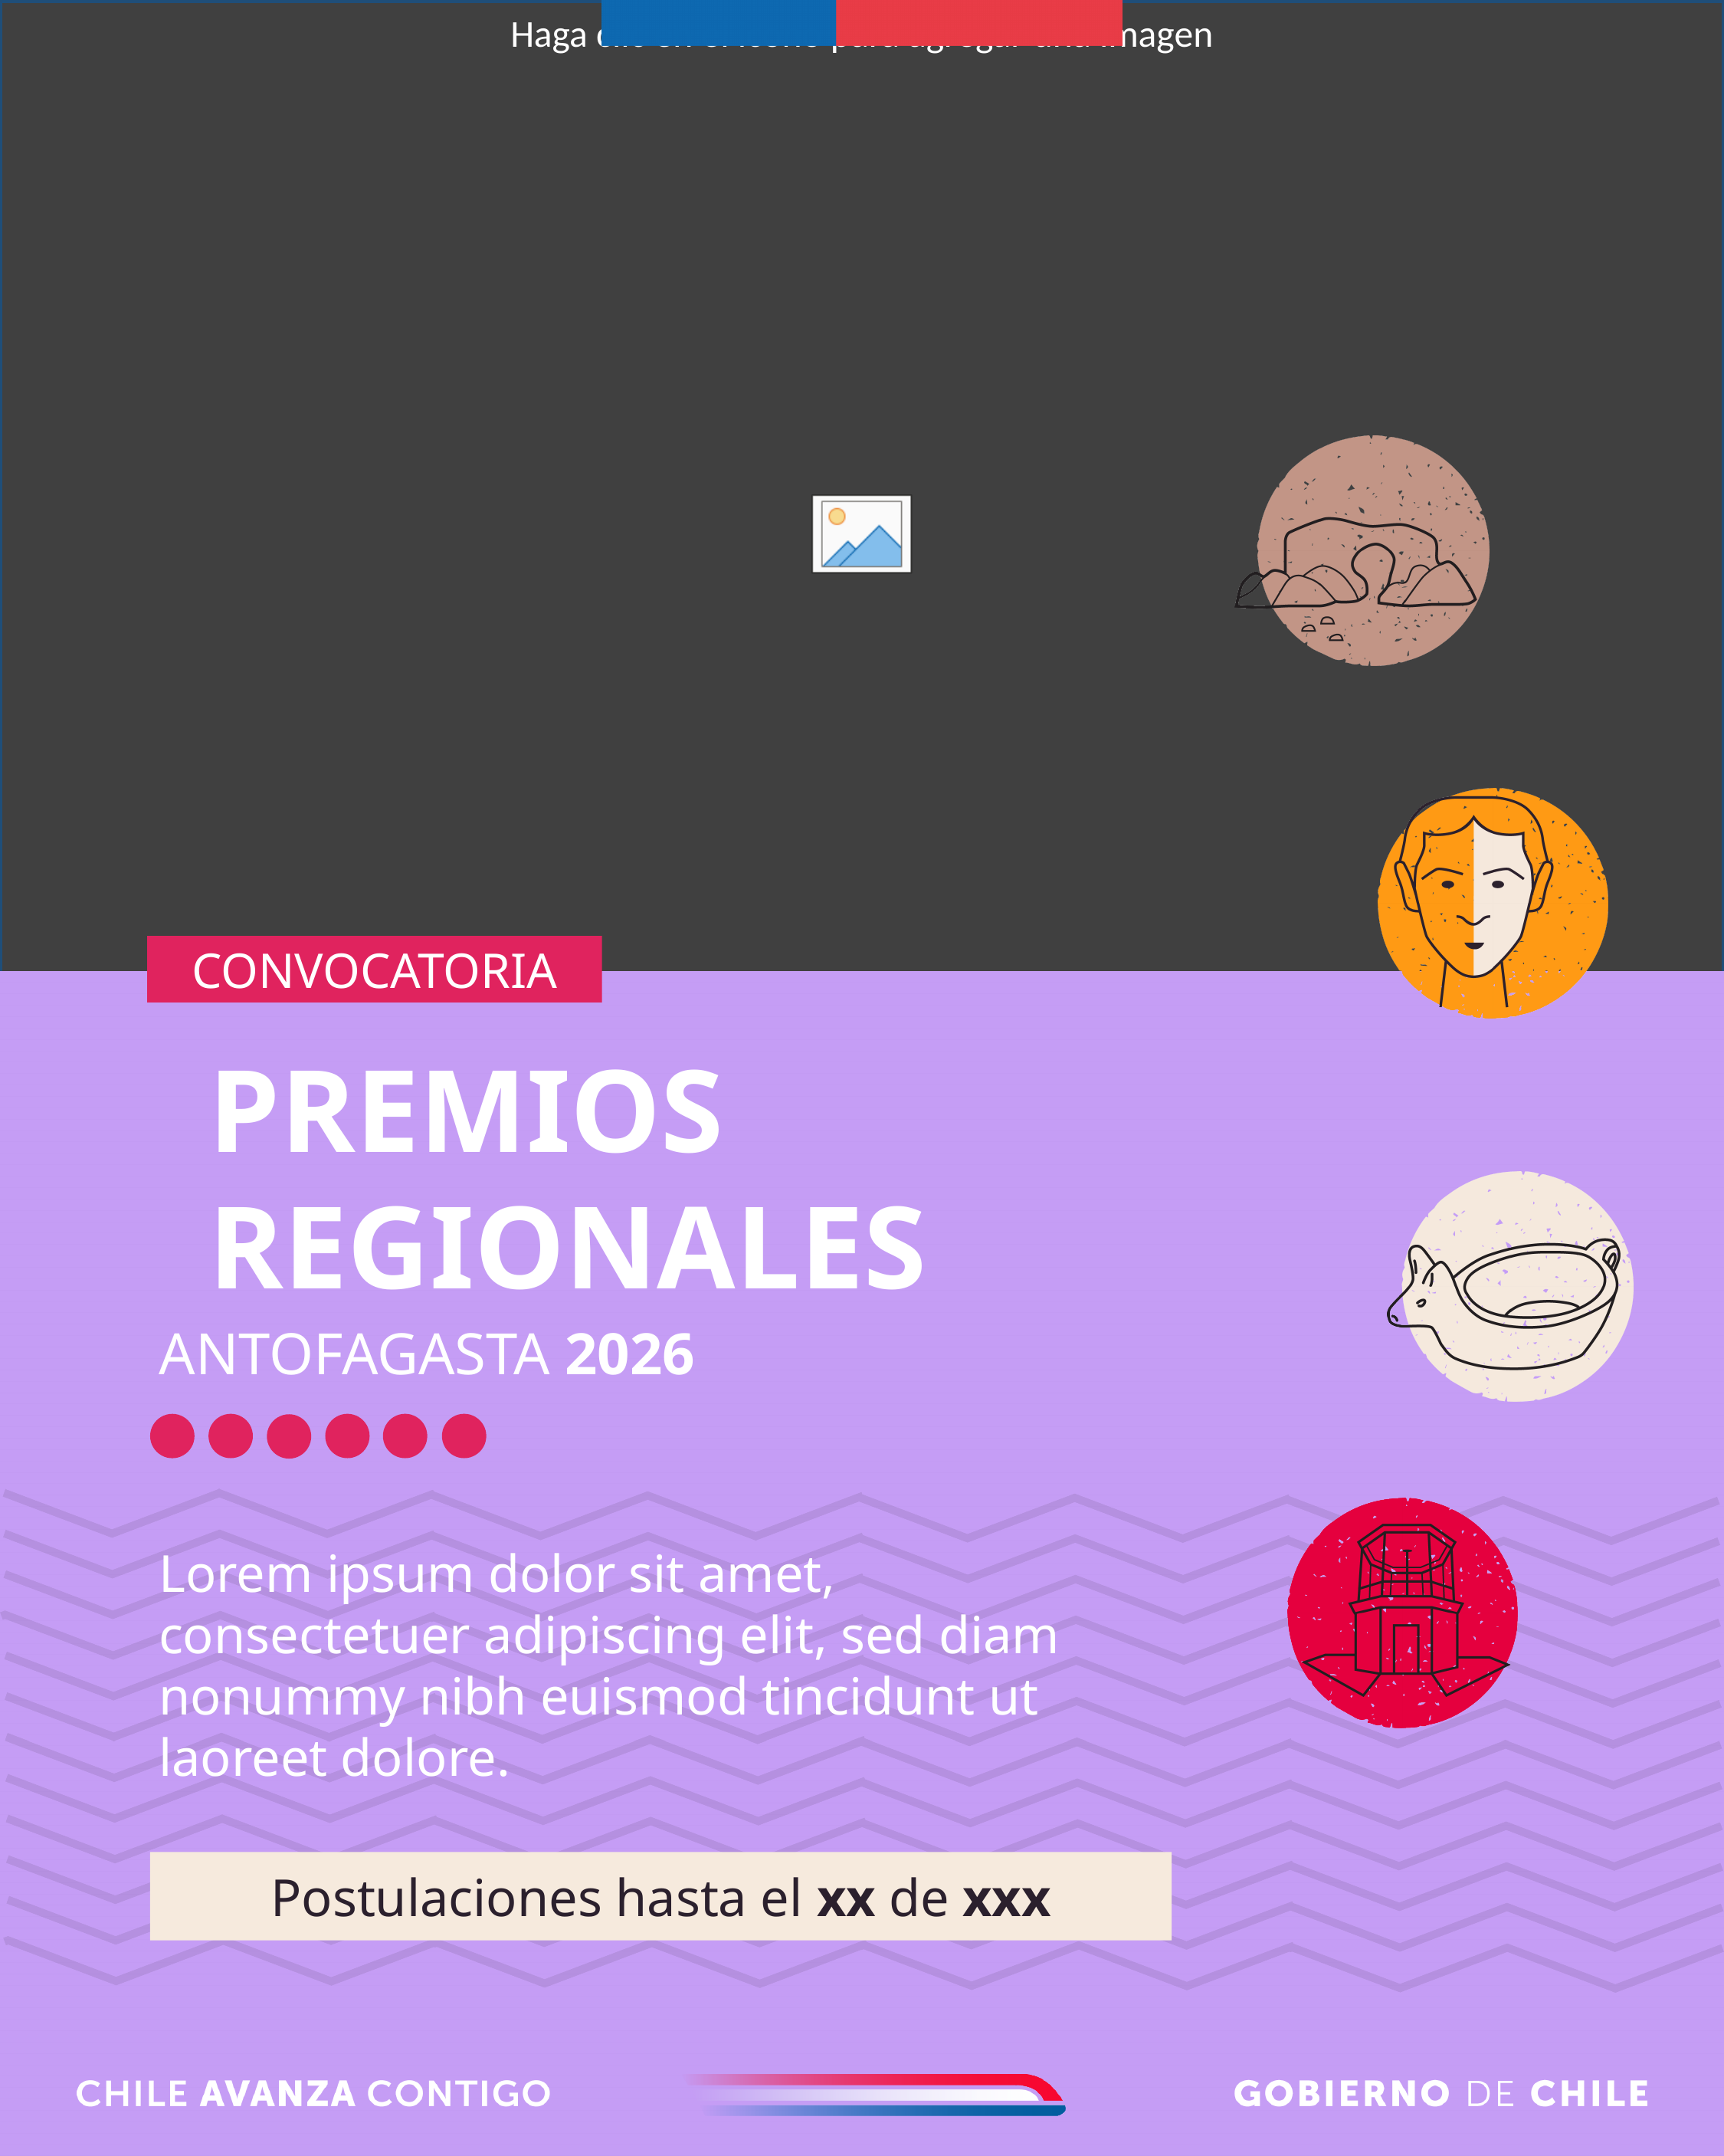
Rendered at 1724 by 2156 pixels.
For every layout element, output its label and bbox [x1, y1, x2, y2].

text_box [149, 1413, 487, 1459]
picture [0, 0, 1724, 2156]
